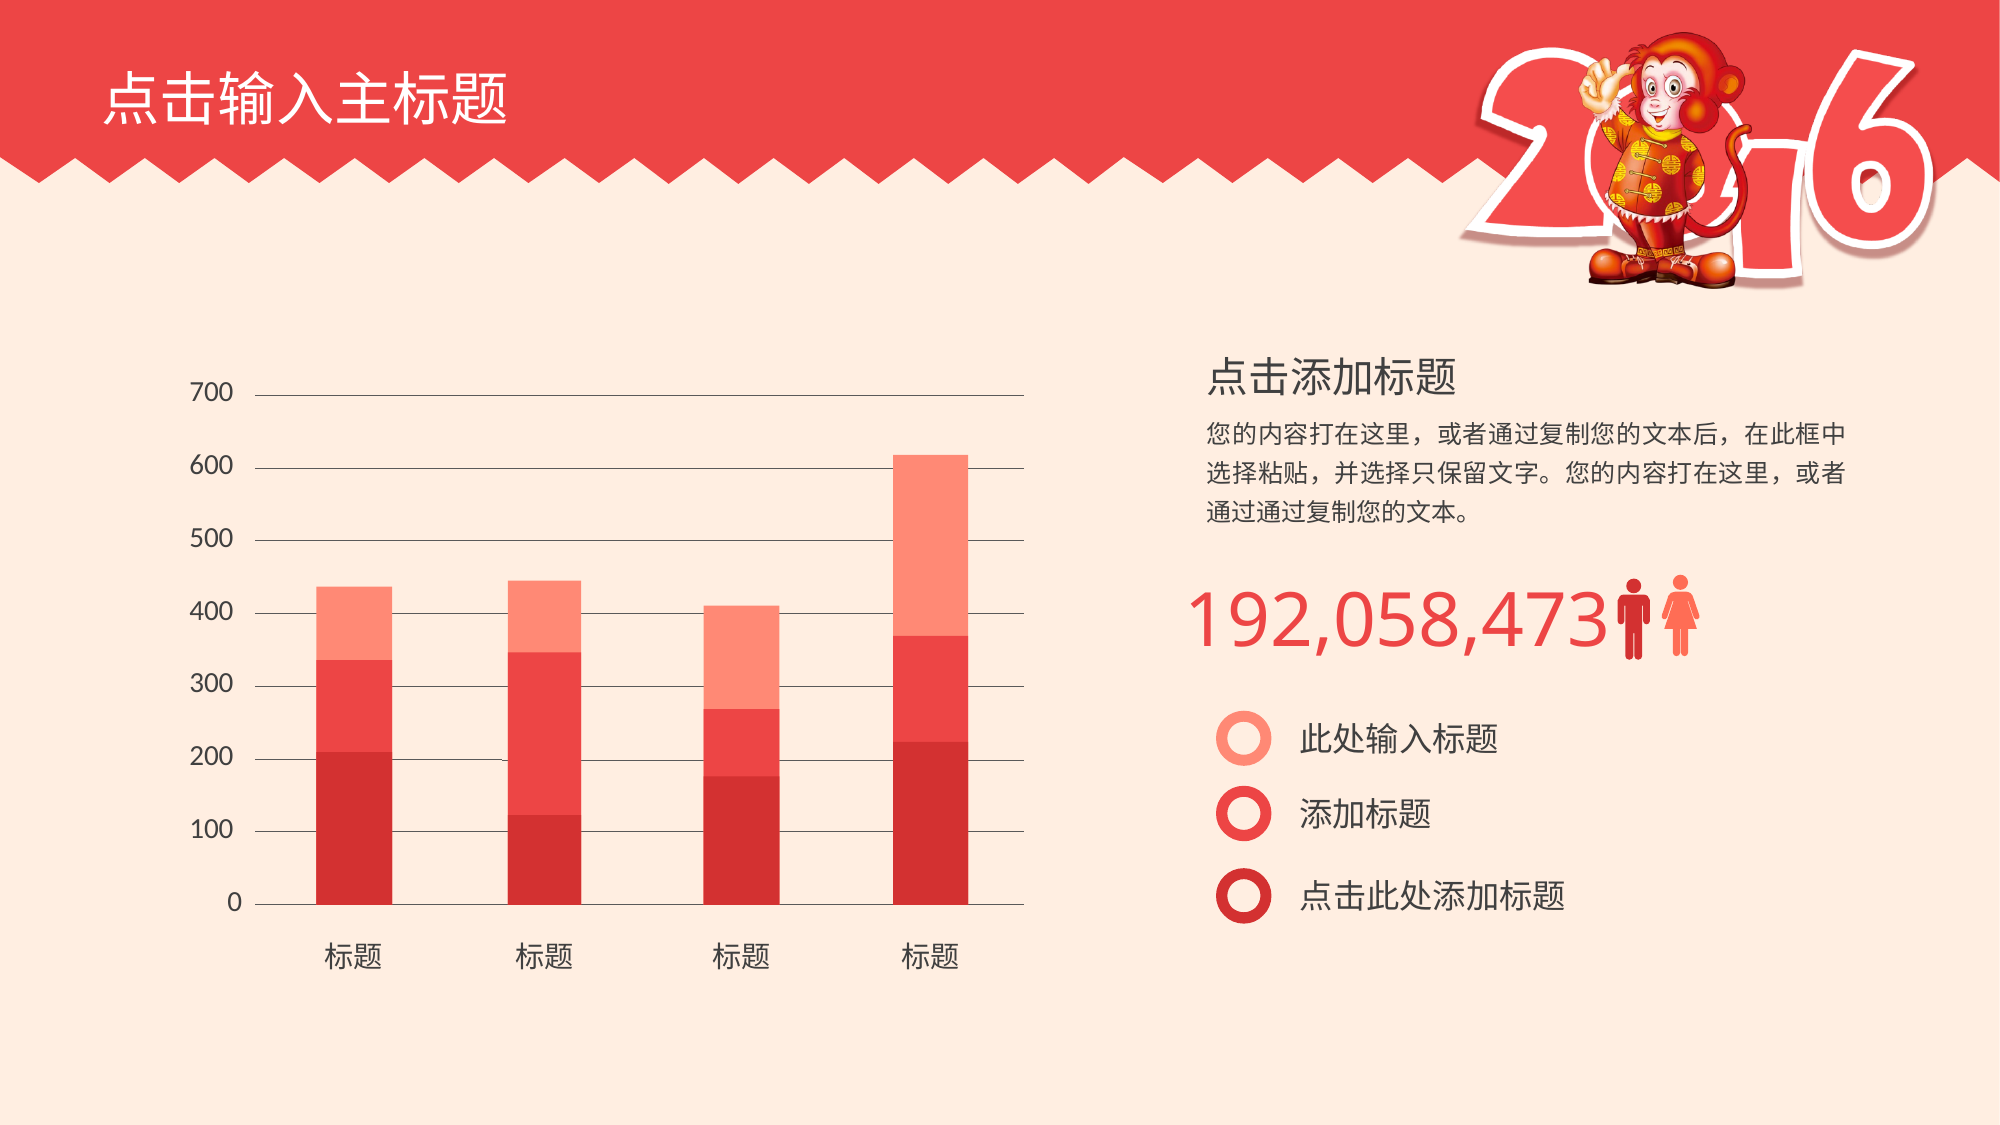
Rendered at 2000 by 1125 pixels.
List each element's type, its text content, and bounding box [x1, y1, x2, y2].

text_box 添加标题 [1284, 785, 1448, 841]
text_box [893, 635, 969, 741]
text_box 点击输入主标题 [86, 54, 525, 140]
text_box 标题 [697, 931, 786, 981]
text_box [316, 752, 393, 905]
text_box [507, 652, 582, 815]
text_box [1617, 578, 1650, 660]
text_box [1672, 574, 1689, 590]
text_box [703, 605, 780, 709]
text_box [703, 776, 780, 905]
text_box [316, 586, 393, 660]
text_box 标题 [310, 931, 399, 981]
text_box [1216, 868, 1272, 924]
text_box 0 [212, 874, 258, 925]
text_box 点击添加标题 [1192, 326, 1484, 402]
text_box 标题 [500, 931, 589, 981]
text_box [1216, 710, 1272, 766]
text_box 300 [174, 656, 249, 706]
text_box 您的内容打在这里，或者通过复制您的文本后，在此框中选择粘贴，并选择只保留文字。您的内容打在这里，或者通过通过复制您的文本。 [1192, 401, 1863, 534]
text_box 700 [174, 364, 249, 415]
text_box [893, 454, 969, 635]
text_box 此处输入标题 [1284, 710, 1514, 766]
text_box [1661, 591, 1700, 657]
text_box 400 [174, 583, 249, 634]
text_box [893, 741, 969, 905]
text_box 500 [174, 510, 249, 561]
text_box [507, 580, 582, 652]
text_box 192,058,473 [1169, 563, 1626, 669]
text_box [1216, 785, 1272, 842]
text_box 600 [174, 437, 249, 488]
text_box 标题 [886, 931, 975, 981]
text_box 点击此处添加标题 [1285, 868, 1581, 923]
text_box 100 [174, 801, 249, 852]
text_box [316, 660, 393, 752]
text_box [703, 709, 780, 776]
text_box [507, 815, 582, 905]
picture [1454, 0, 2000, 450]
text_box 200 [174, 728, 249, 779]
